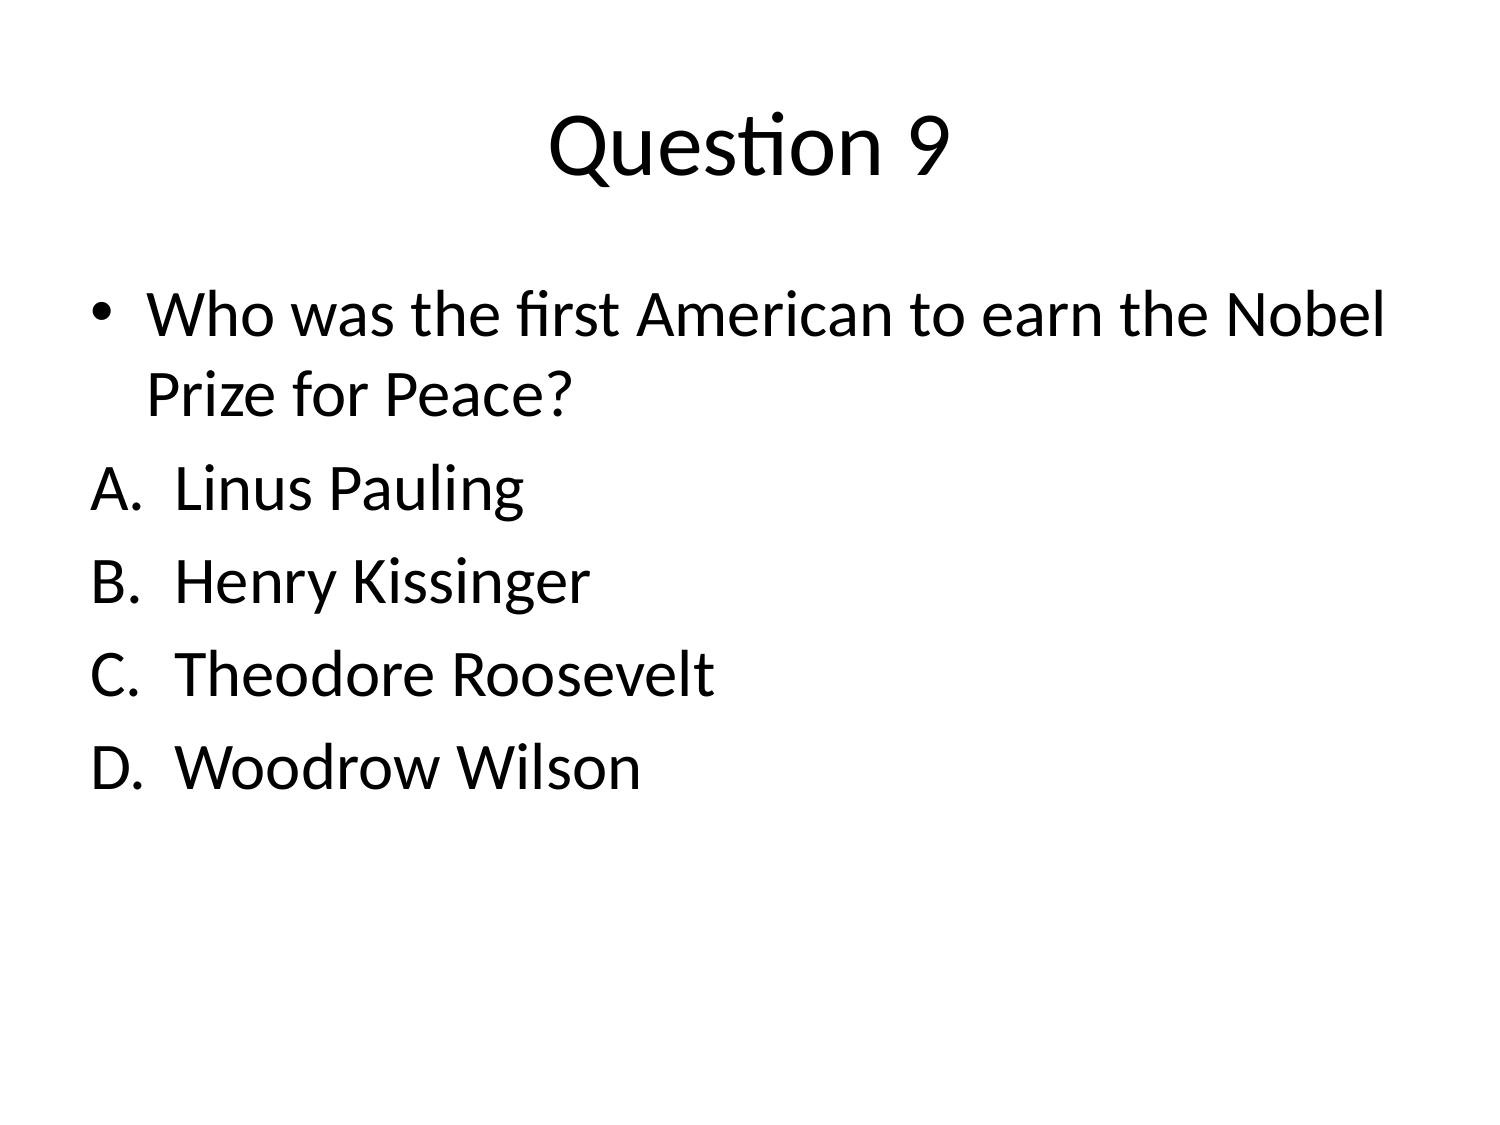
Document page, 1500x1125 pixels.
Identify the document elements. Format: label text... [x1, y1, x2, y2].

title Question 9 [75, 45, 1425, 233]
list Who was the first American to earn the Nobel Prize for Peace? Linus Pauling Henry Kissinger Theodore Roosevelt Woodrow Wilson [75, 262, 1425, 1005]
